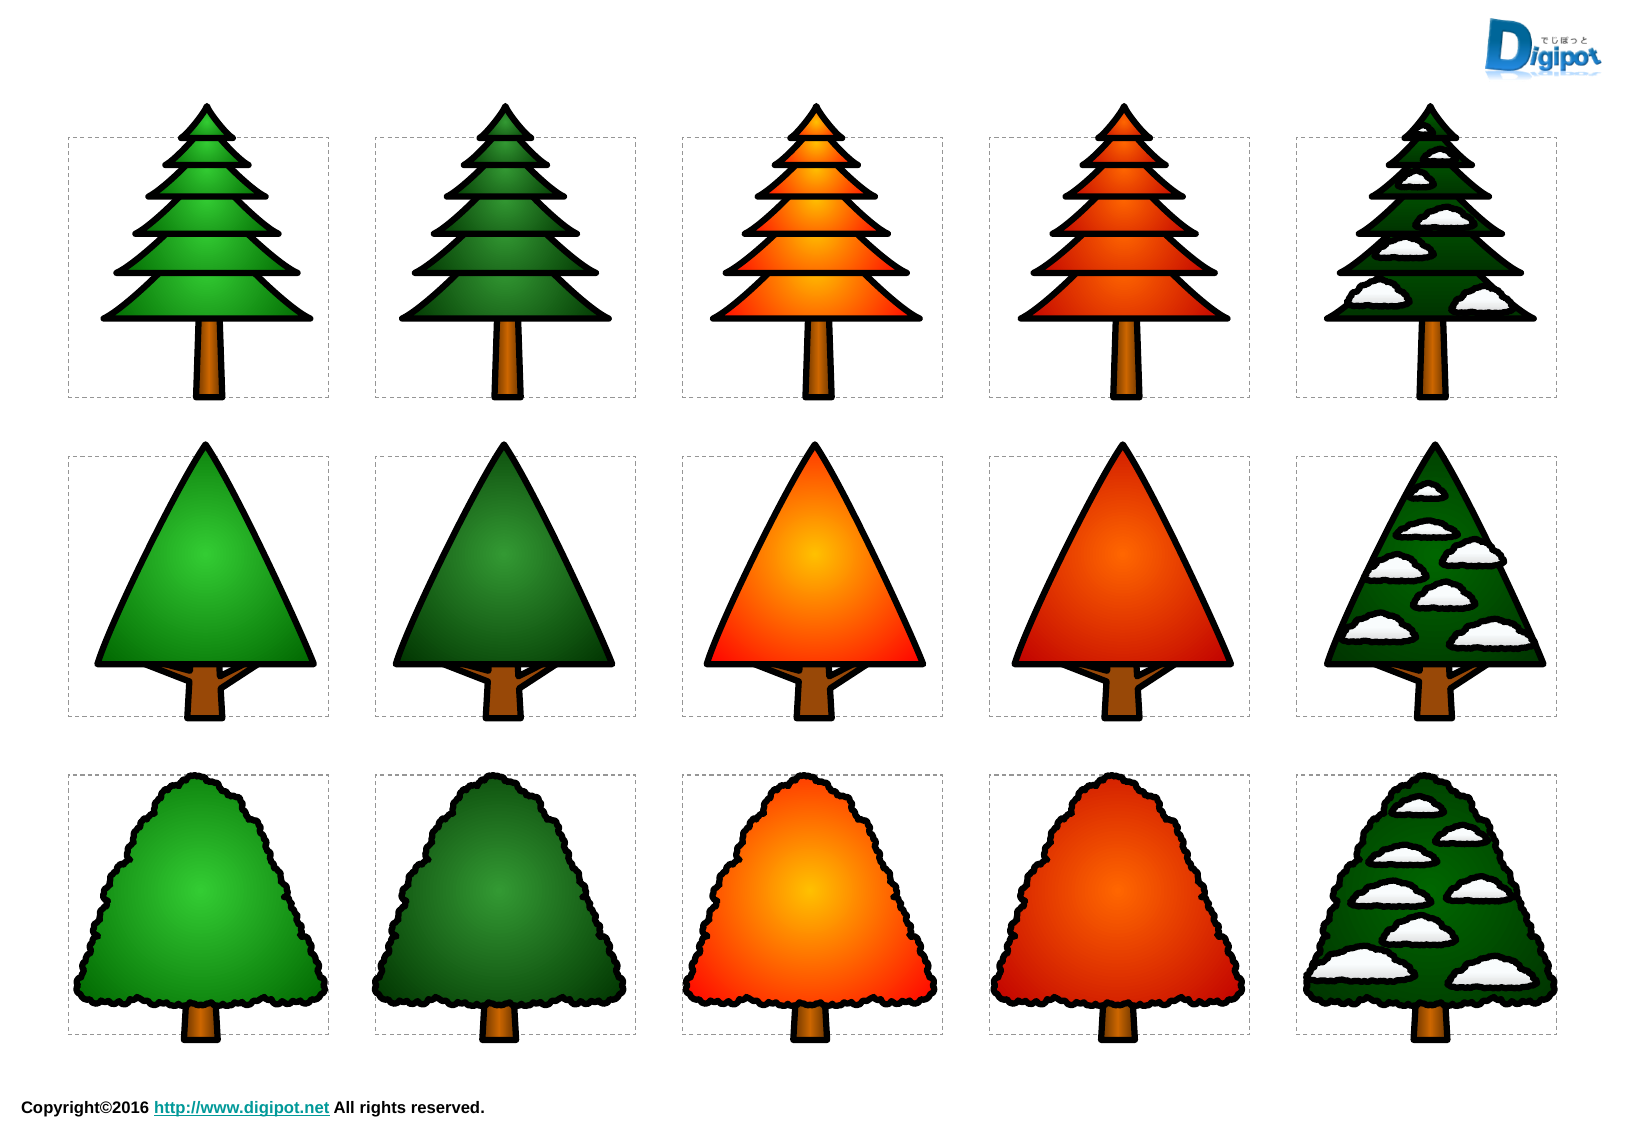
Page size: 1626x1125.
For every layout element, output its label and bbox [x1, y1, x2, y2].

text_box [76, 774, 326, 1040]
text_box [712, 105, 920, 398]
text_box [103, 105, 311, 398]
text_box [1326, 105, 1534, 398]
text_box [1020, 105, 1228, 398]
text_box [993, 774, 1243, 1040]
text_box [706, 444, 924, 719]
text_box [395, 444, 613, 719]
picture [1485, 18, 1602, 82]
text_box [374, 774, 624, 1040]
text_box [1326, 444, 1544, 719]
text_box [401, 105, 610, 398]
text_box [1305, 774, 1555, 1040]
text_box [1014, 444, 1232, 719]
text_box [685, 774, 935, 1040]
text_box [97, 444, 315, 719]
